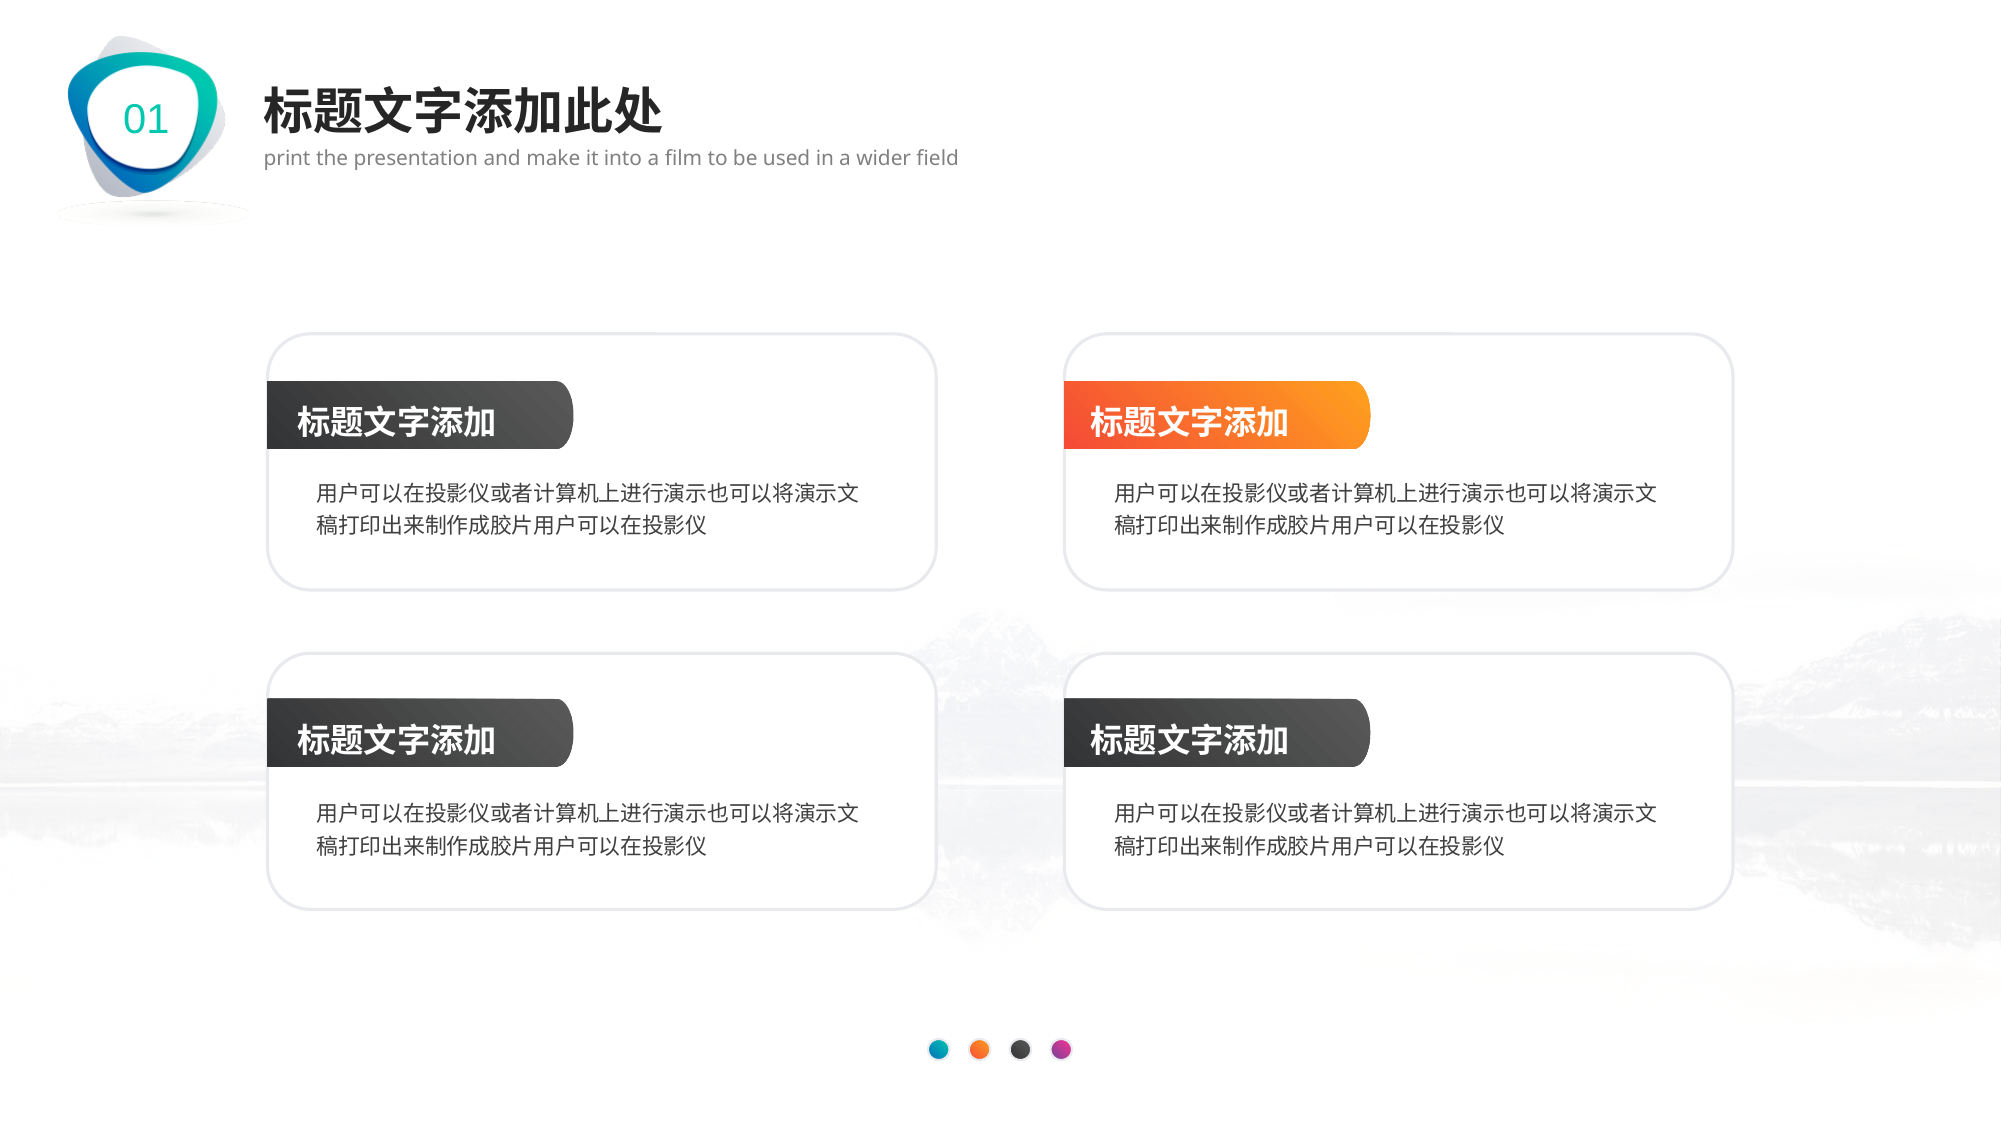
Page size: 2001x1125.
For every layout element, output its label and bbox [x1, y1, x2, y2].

text_box [1064, 333, 1734, 590]
text_box [267, 333, 937, 590]
text_box [56, 36, 1051, 227]
text_box [927, 1038, 1073, 1061]
text_box [1064, 653, 1734, 910]
text_box [267, 653, 937, 910]
